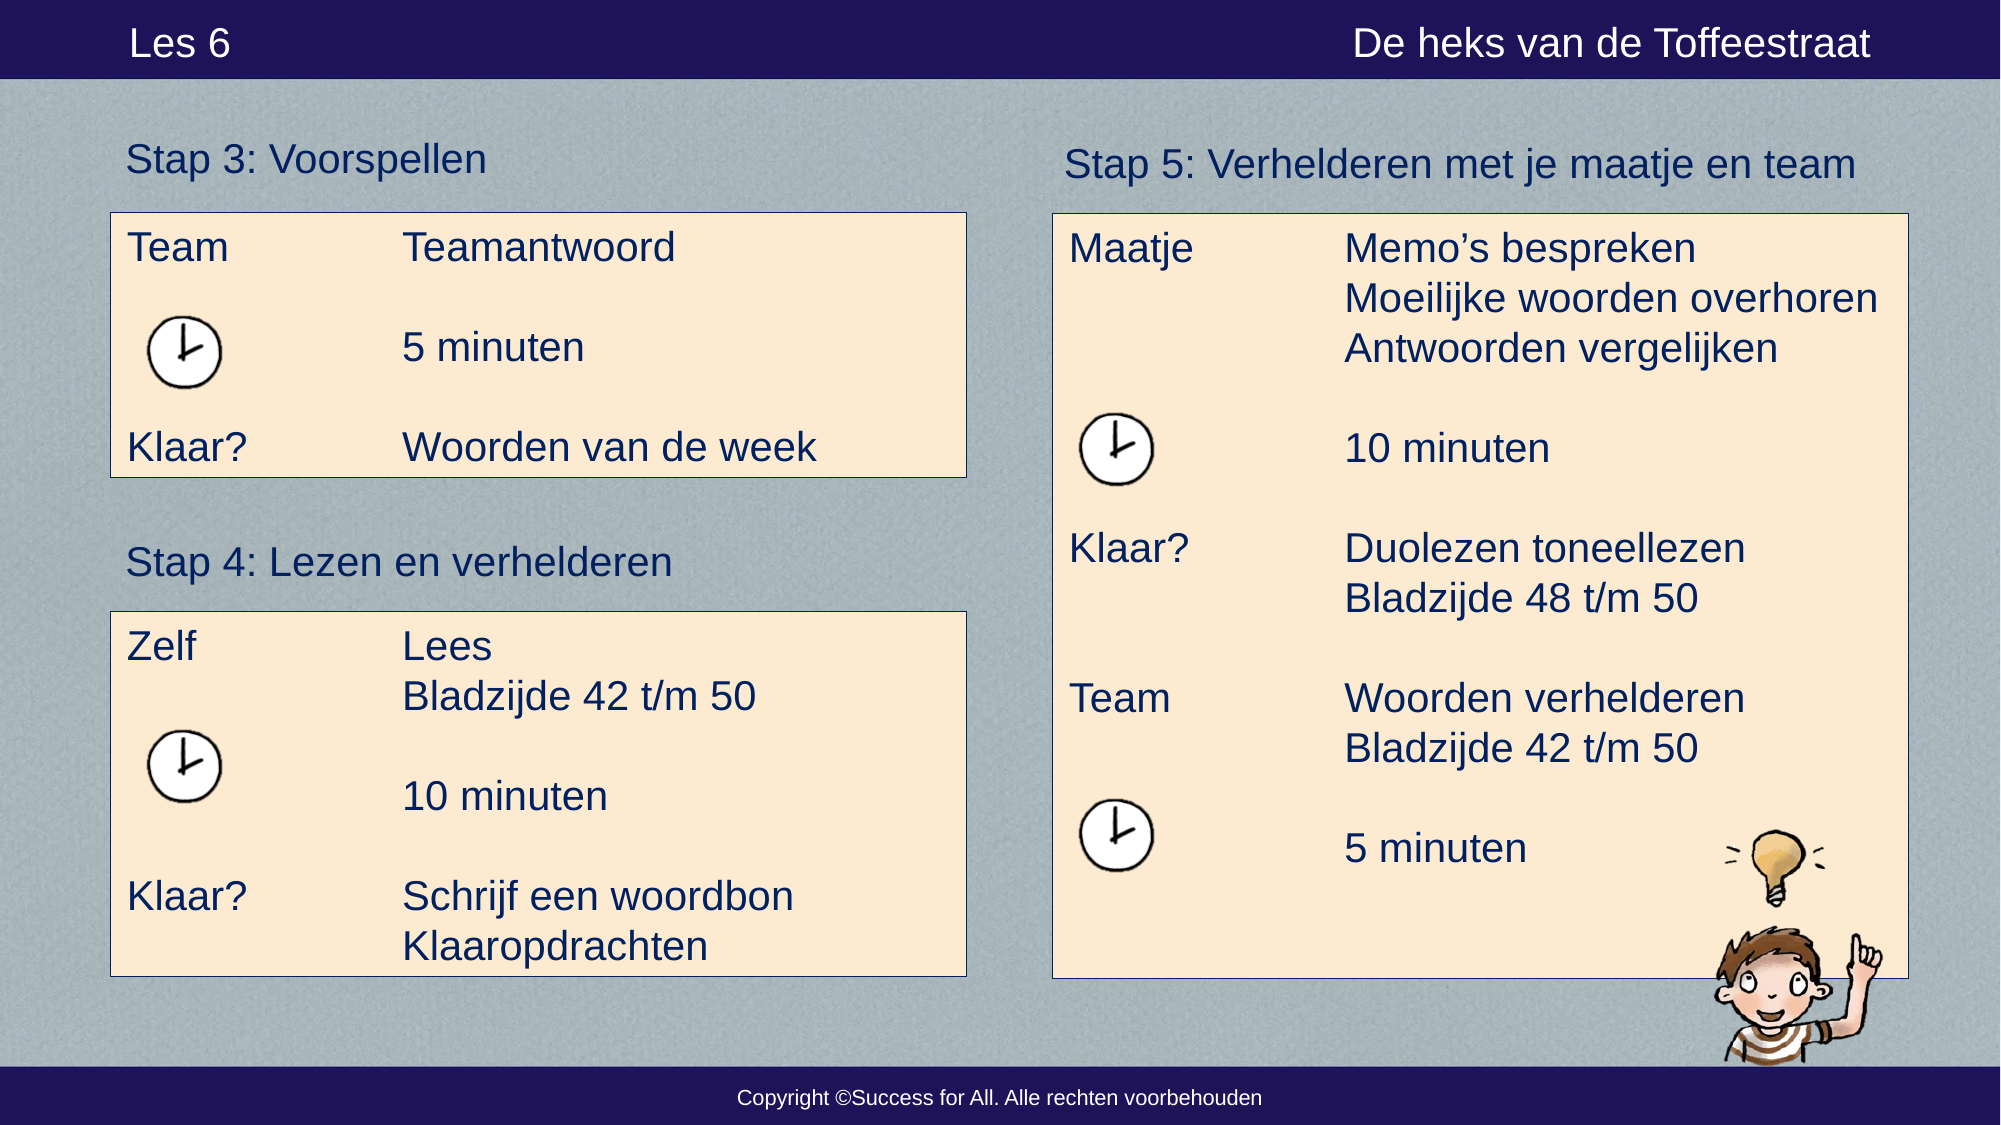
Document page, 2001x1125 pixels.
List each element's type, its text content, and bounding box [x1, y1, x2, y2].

text_box Stap 3: Voorspellen [110, 124, 903, 190]
text_box Maatje Memo’s bespreken Moeilijke woorden overhoren Antwoorden vergelijken 10 minuten Klaar? Duolezen toneellezen Bladzijde 48 t/m 50 Team Woorden verhelderen Bladzijde 42 t/m 50 5 minuten [1052, 213, 1909, 979]
text_box Stap 4: Lezen en verhelderen [110, 527, 903, 593]
text_box Zelf Lees Bladzijde 42 t/m 50 10 minuten Klaar? Schrijf een woordbon Klaaropdrachten [110, 611, 967, 977]
text_box Team Teamantwoord 5 minuten Klaar? Woorden van de week [110, 212, 967, 478]
picture [0, 0, 2001, 1125]
text_box Stap 5: Verhelderen met je maatje en team [1014, 128, 1901, 194]
text_box Les 6 [114, 8, 354, 73]
text_box De heks van de Toffeestraat [999, 8, 1886, 73]
text_box Copyright ©Success for All. Alle rechten voorbehouden [0, 1076, 2000, 1125]
